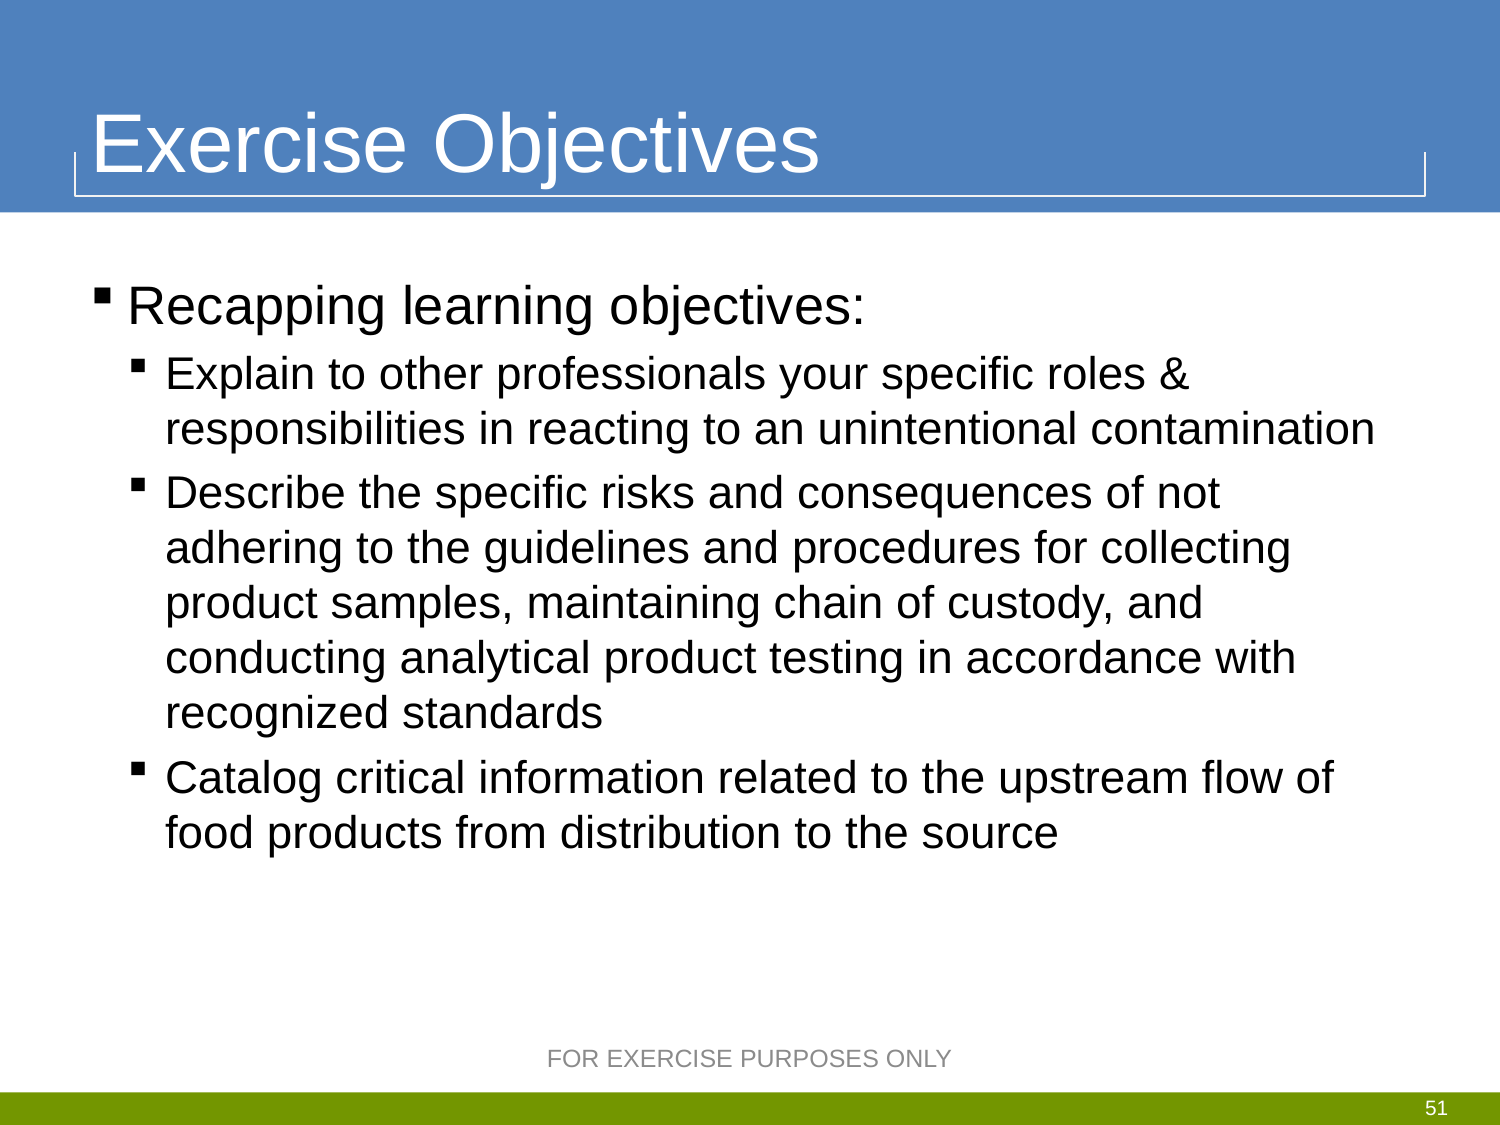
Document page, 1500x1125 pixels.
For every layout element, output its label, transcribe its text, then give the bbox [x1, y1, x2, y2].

footer FOR EXERCISE PURPOSES ONLY [512, 1042, 988, 1103]
list Recapping learning objectives: Explain to other professionals your specific roles & responsibilities in reacting to an unintentional contamination Describe the specific risks and consequences of not adhering to the guidelines and procedures for collecting product samples, maintaining chain of custody, and conducting analytical product testing in accordance with recognized standards Catalog critical information related to the upstream flow of food products from distribution to the source [74, 262, 1426, 1006]
title Exercise Objectives [74, 44, 1426, 233]
